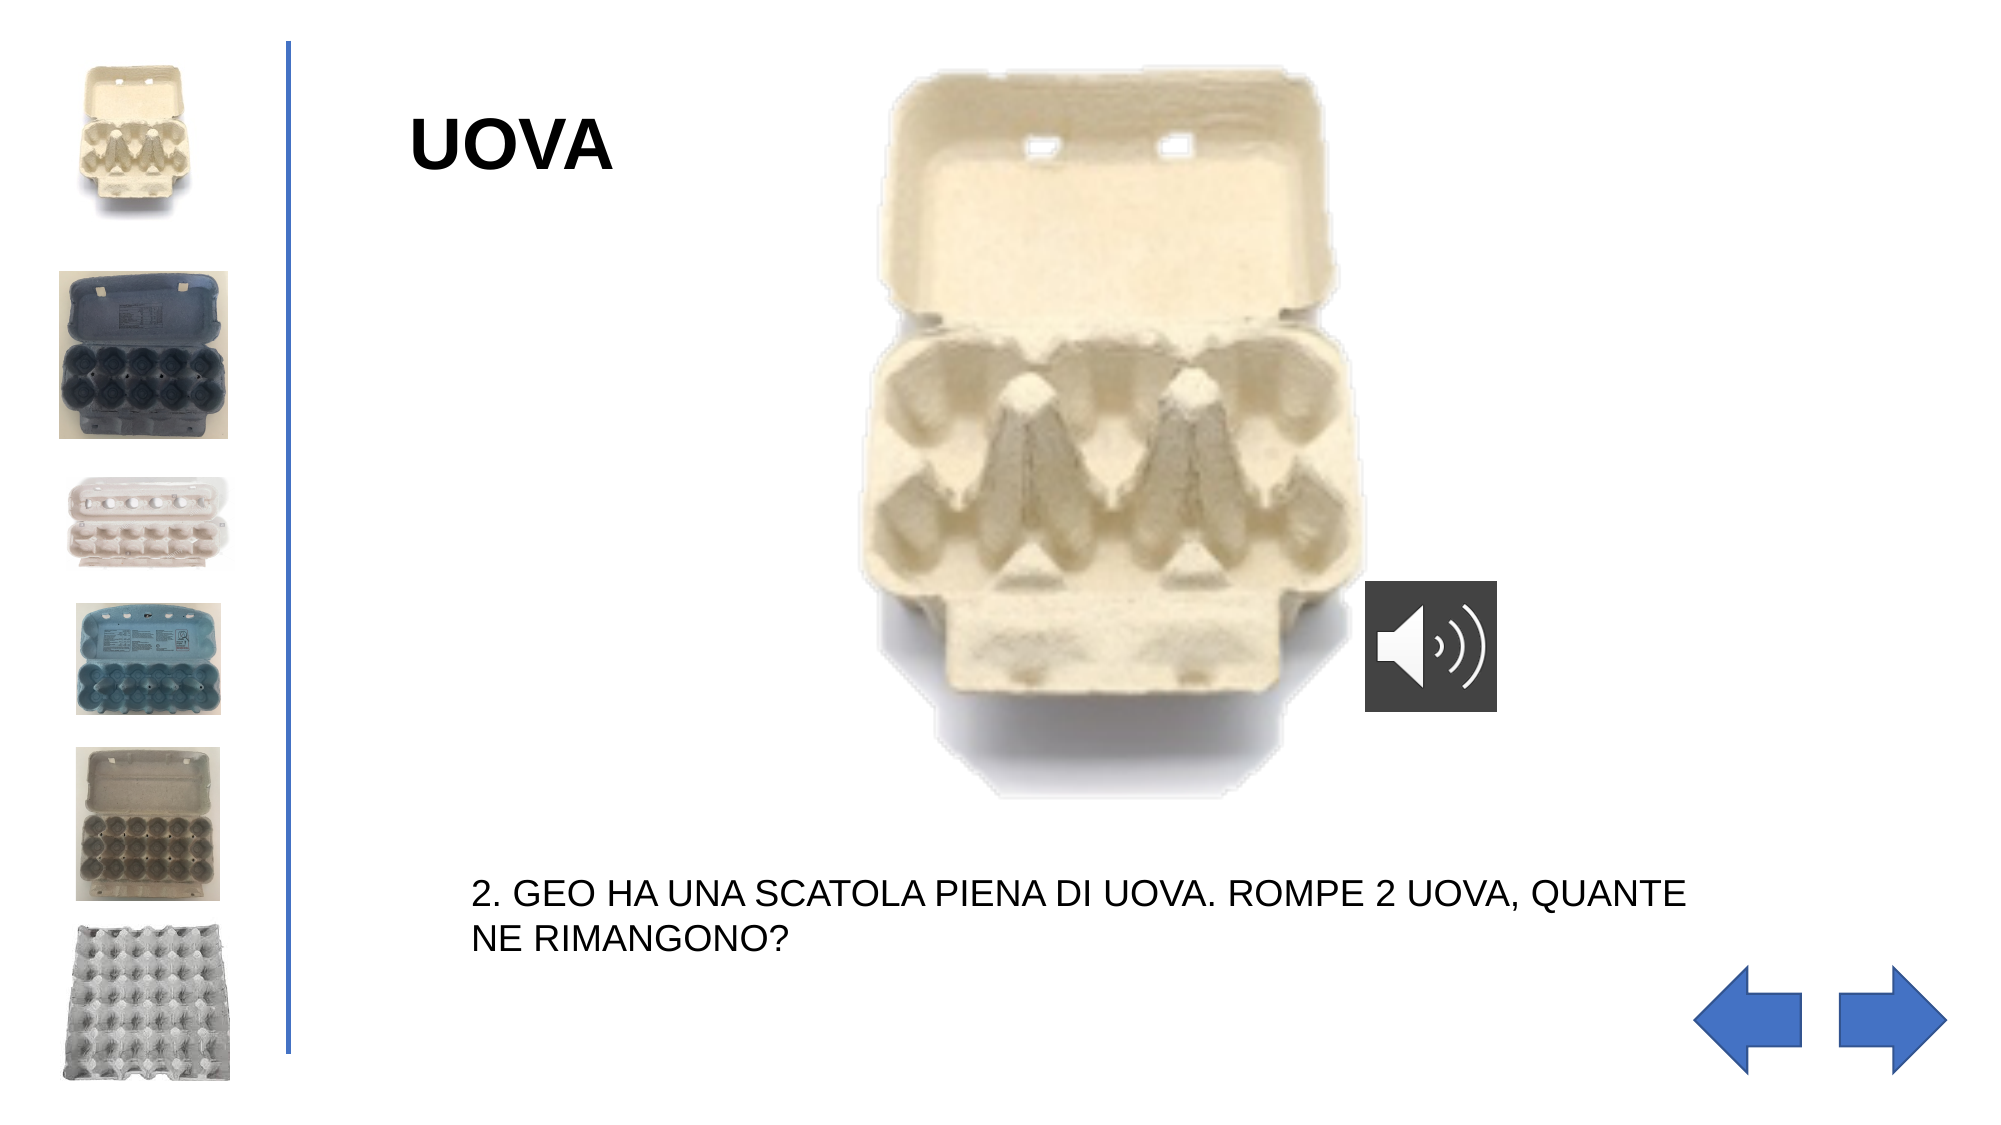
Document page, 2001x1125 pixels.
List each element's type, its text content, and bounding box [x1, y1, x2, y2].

picture [76, 603, 221, 715]
text_box UOVA [394, 89, 631, 192]
text_box [1693, 964, 1802, 1076]
text_box [1838, 964, 1948, 1076]
picture [59, 271, 228, 439]
picture [60, 917, 230, 1092]
picture [70, 747, 225, 901]
picture [795, 0, 1498, 935]
picture [66, 477, 235, 571]
text_box 2. GEO HA UNA SCATOLA PIENA DI UOVA. ROMPE 2 UOVA, QUANTE NE RIMANGONO? [456, 861, 1717, 967]
picture [64, 33, 206, 249]
